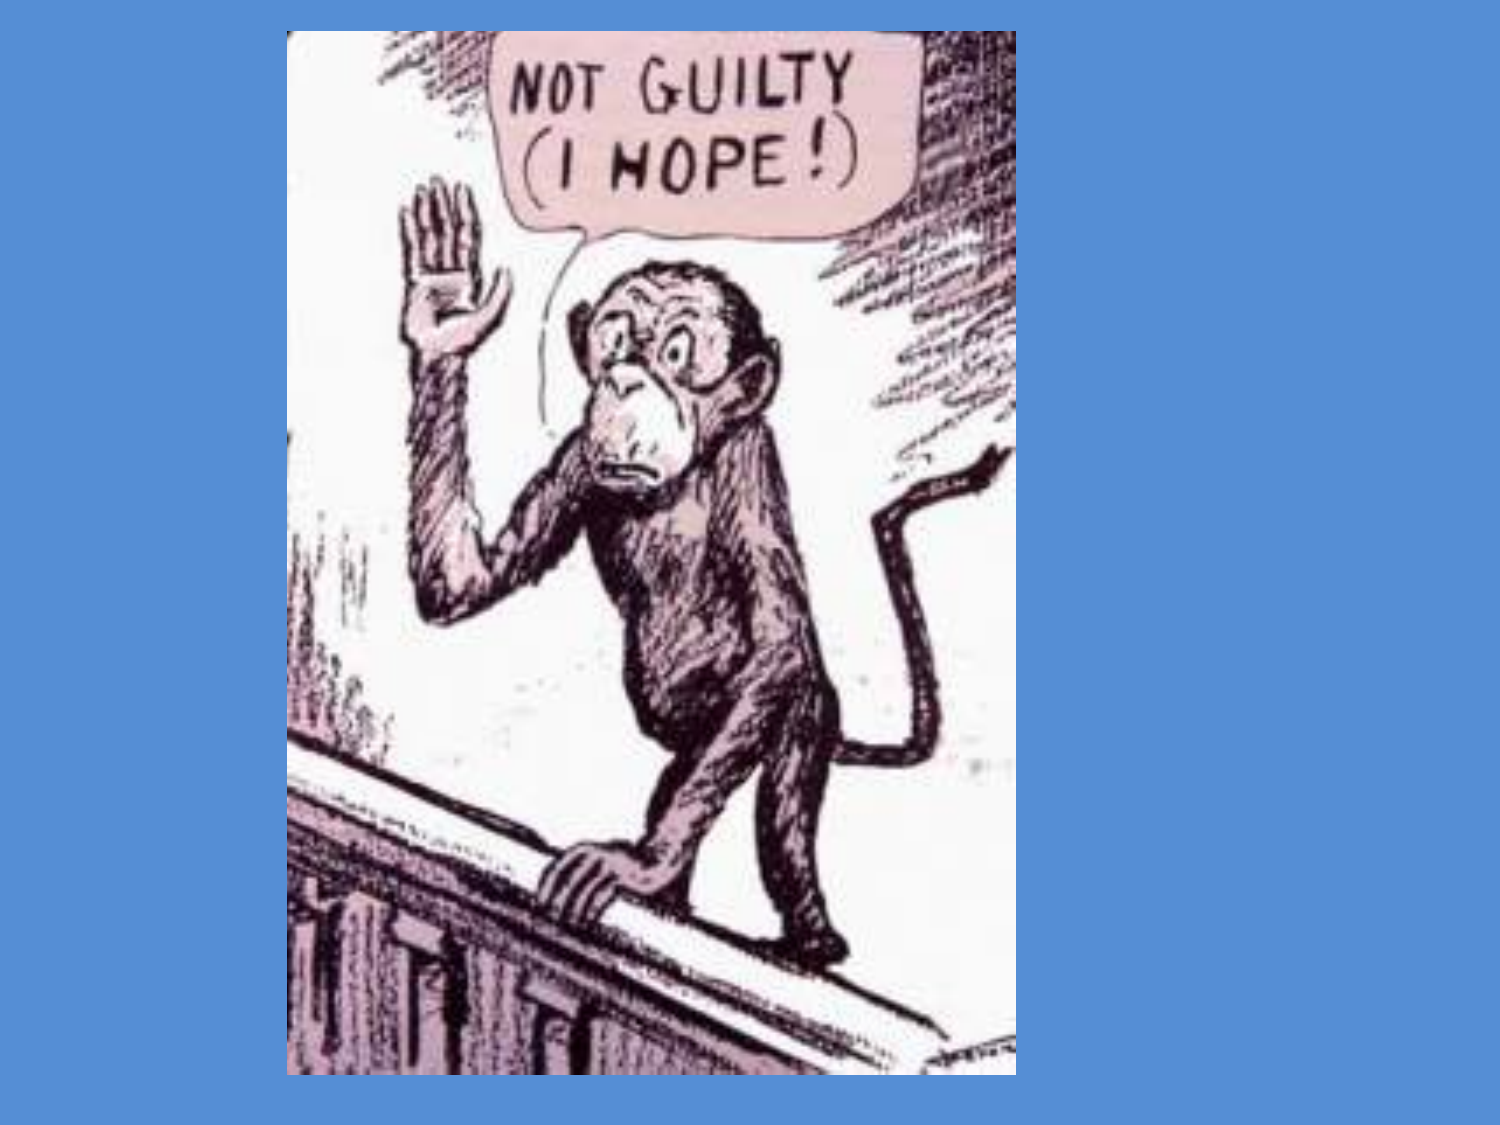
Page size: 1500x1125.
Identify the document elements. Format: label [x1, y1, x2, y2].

picture [287, 31, 1016, 1076]
